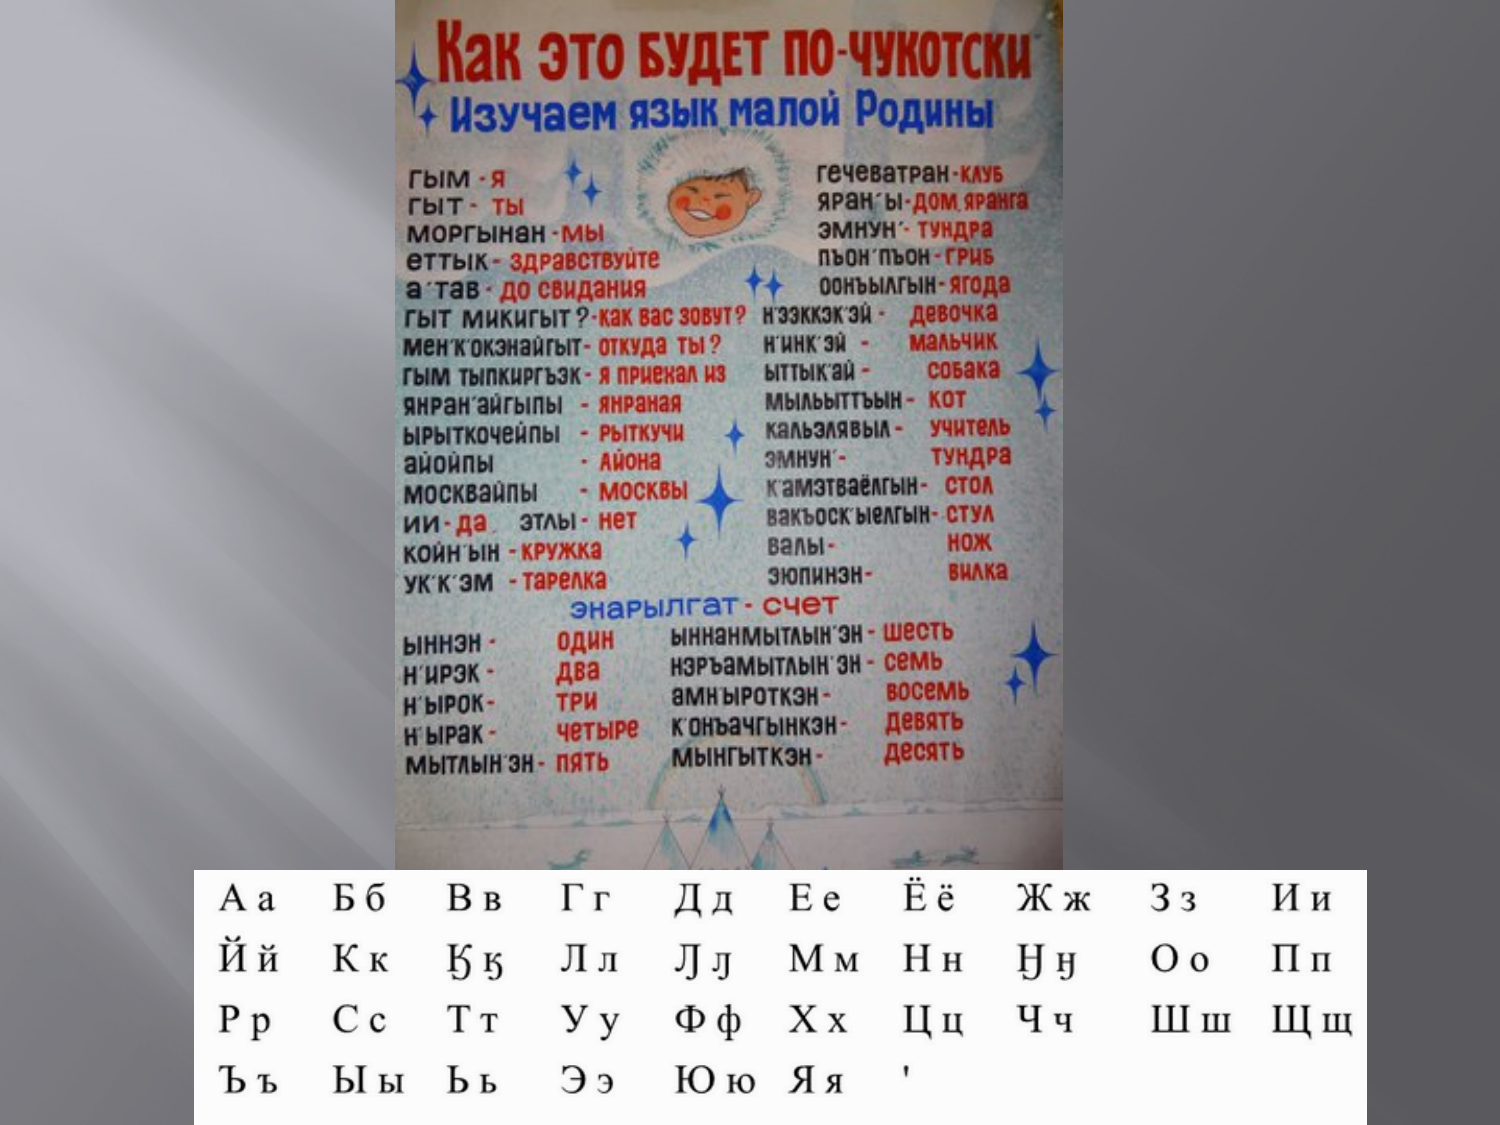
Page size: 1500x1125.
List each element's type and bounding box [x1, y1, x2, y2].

picture [194, 0, 1367, 1125]
